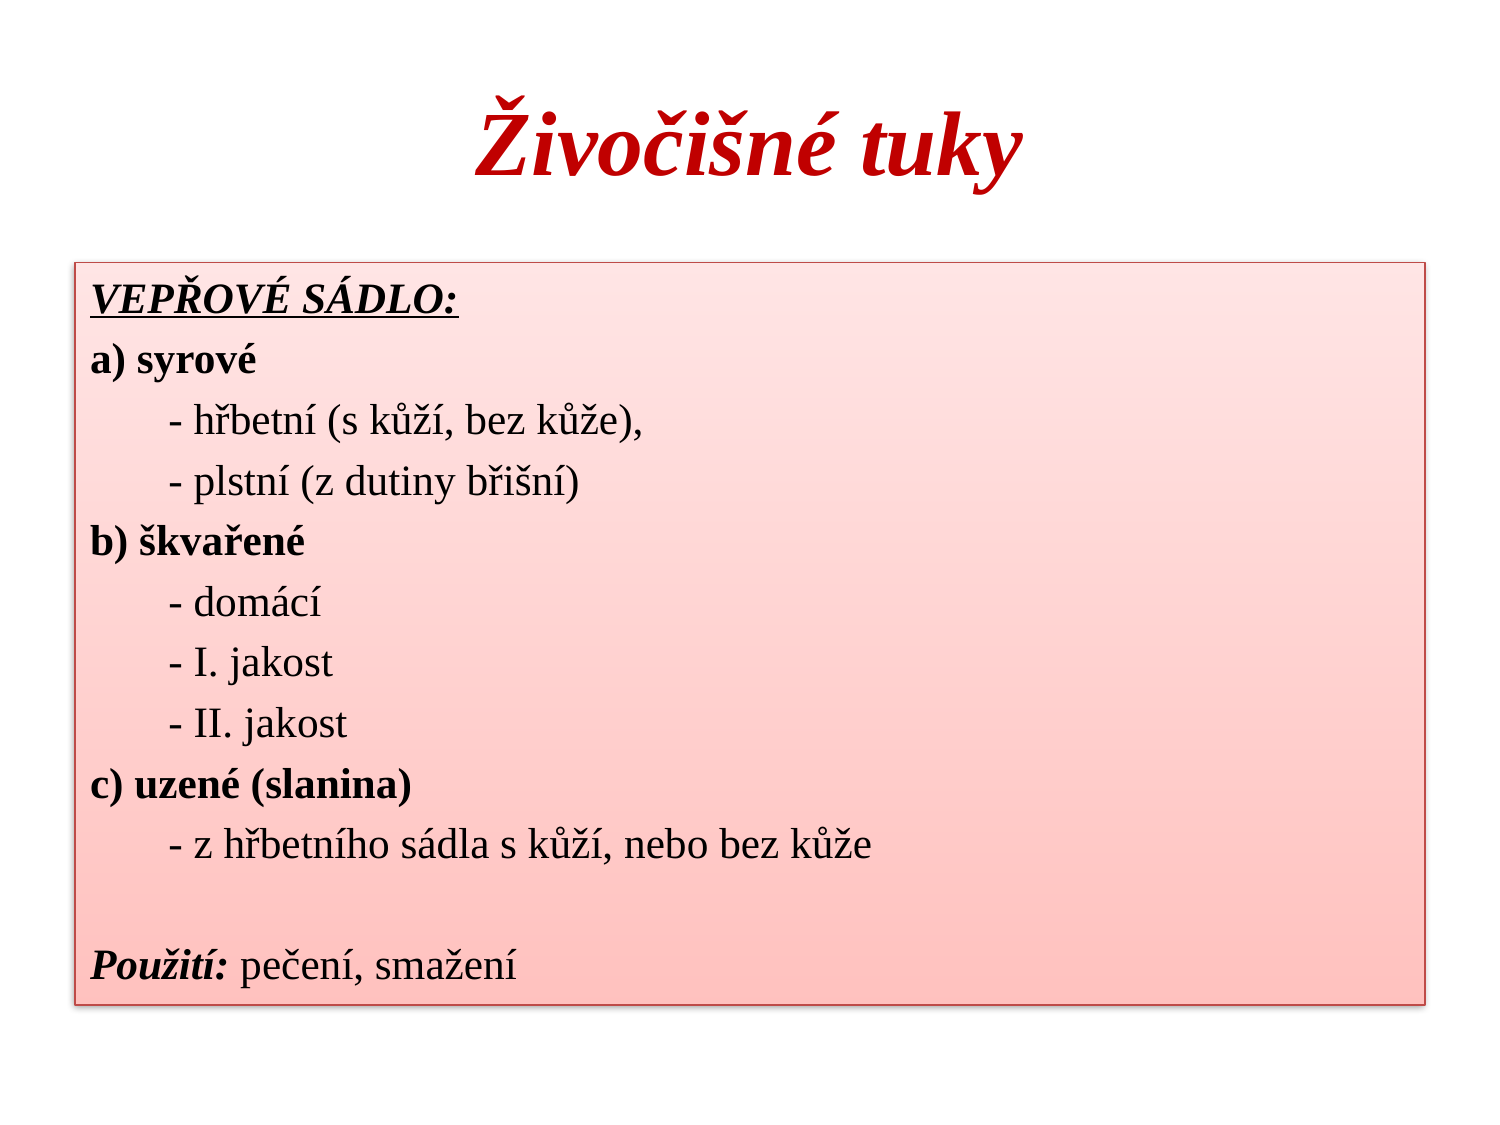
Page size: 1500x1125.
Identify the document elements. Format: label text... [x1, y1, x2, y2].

title Živočišné tuky [75, 45, 1425, 233]
list VEPŘOVÉ SÁDLO: a) syrové - hřbetní (s kůží, bez kůže), - plstní (z dutiny břišní) b) škvařené - domácí - I. jakost - II. jakost c) uzené (slanina) - z hřbetního sádla s kůží, nebo bez kůže Použití: pečení, smažení [74, 262, 1426, 1006]
